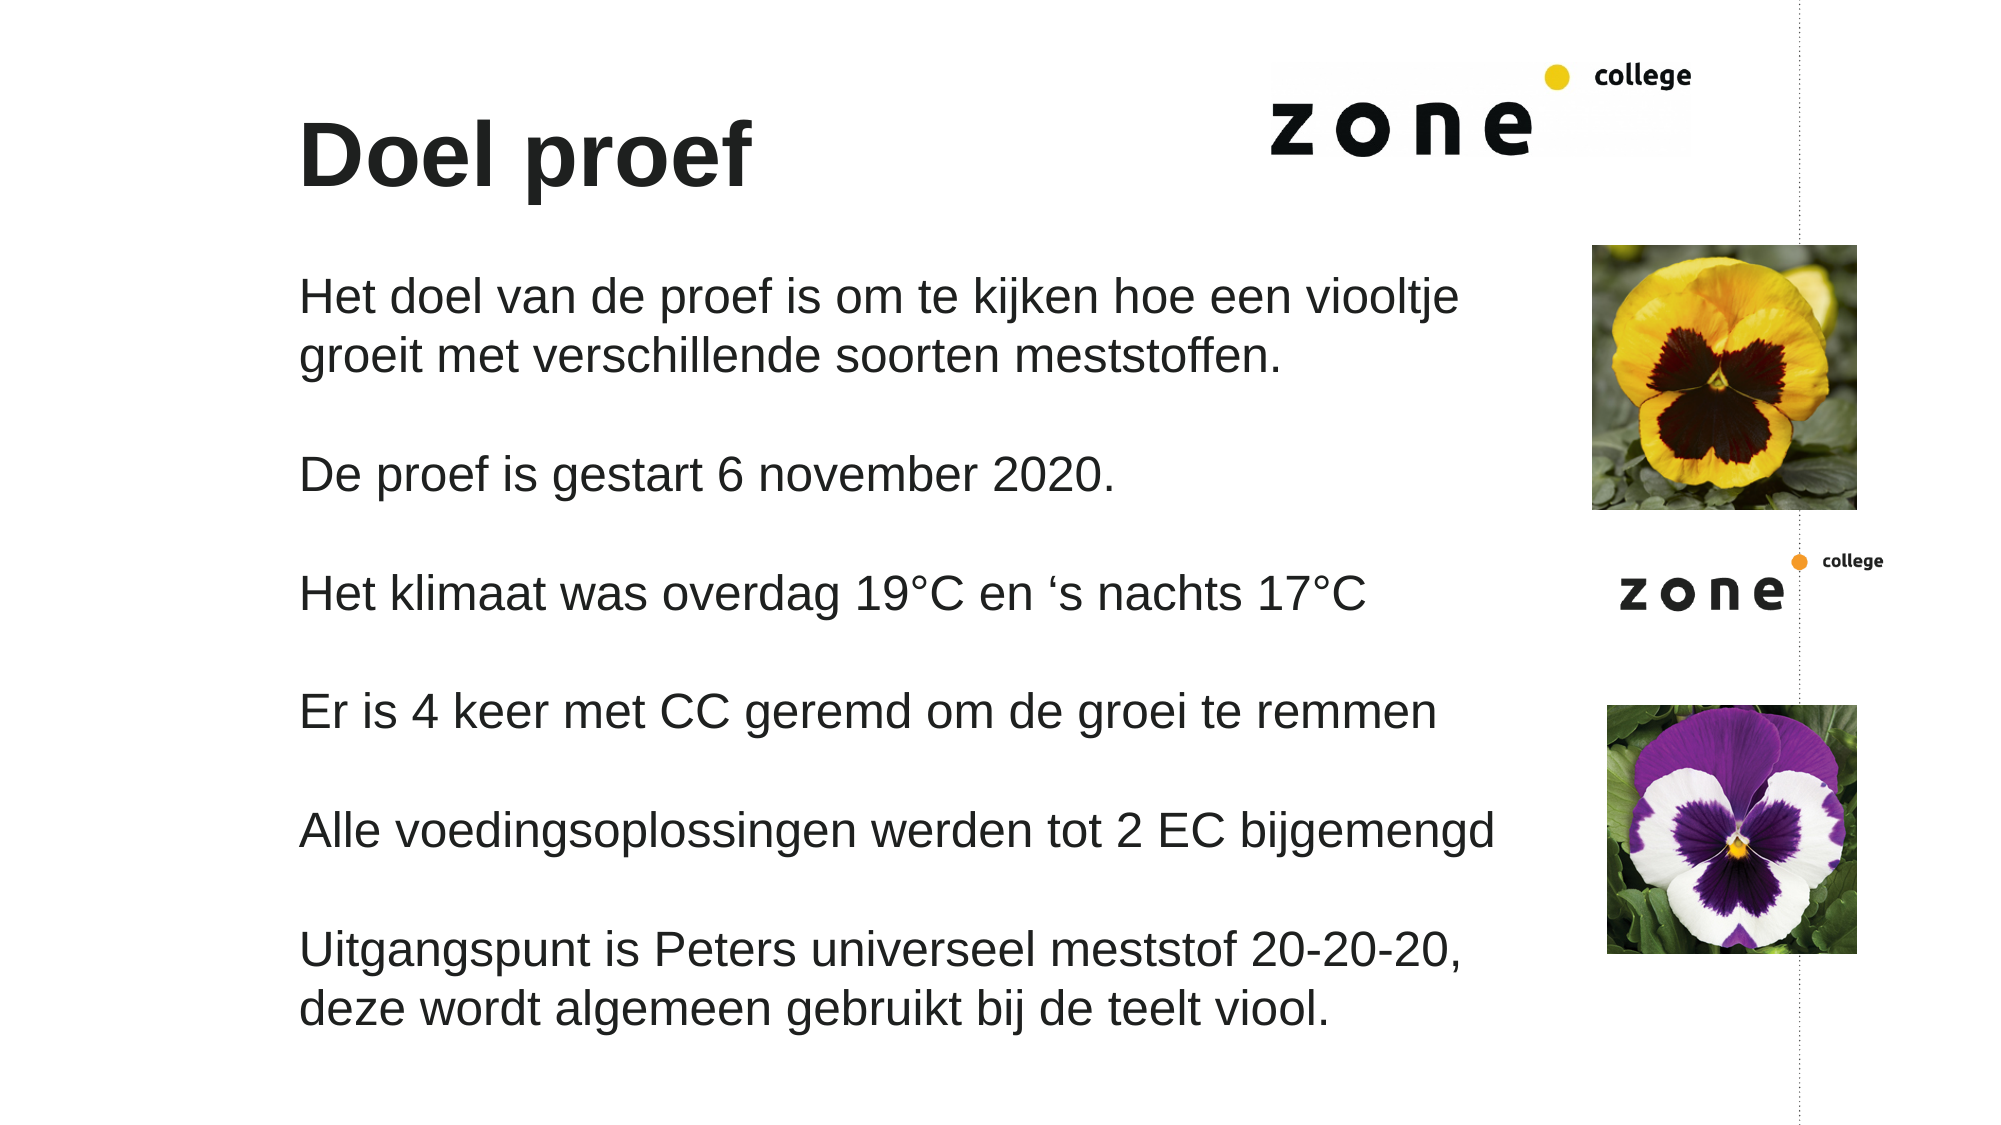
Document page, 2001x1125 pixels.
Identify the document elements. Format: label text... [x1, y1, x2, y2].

picture [1271, 0, 2001, 1125]
list Het doel van de proef is om te kijken hoe een viooltje groeit met verschillende soorten meststoffen. De proef is gestart 6 november 2020. Het klimaat was overdag 19°C en ‘s nachts 17°C Er is 4 keer met CC geremd om de groei te remmen Alle voedingsoplossingen werden tot 2 EC bijgemengd Uitgangspunt is Peters universeel meststof 20-20-20, deze wordt algemeen gebruikt bij de teelt viool. [298, 264, 1541, 1042]
title Doel proef [298, 106, 1593, 271]
